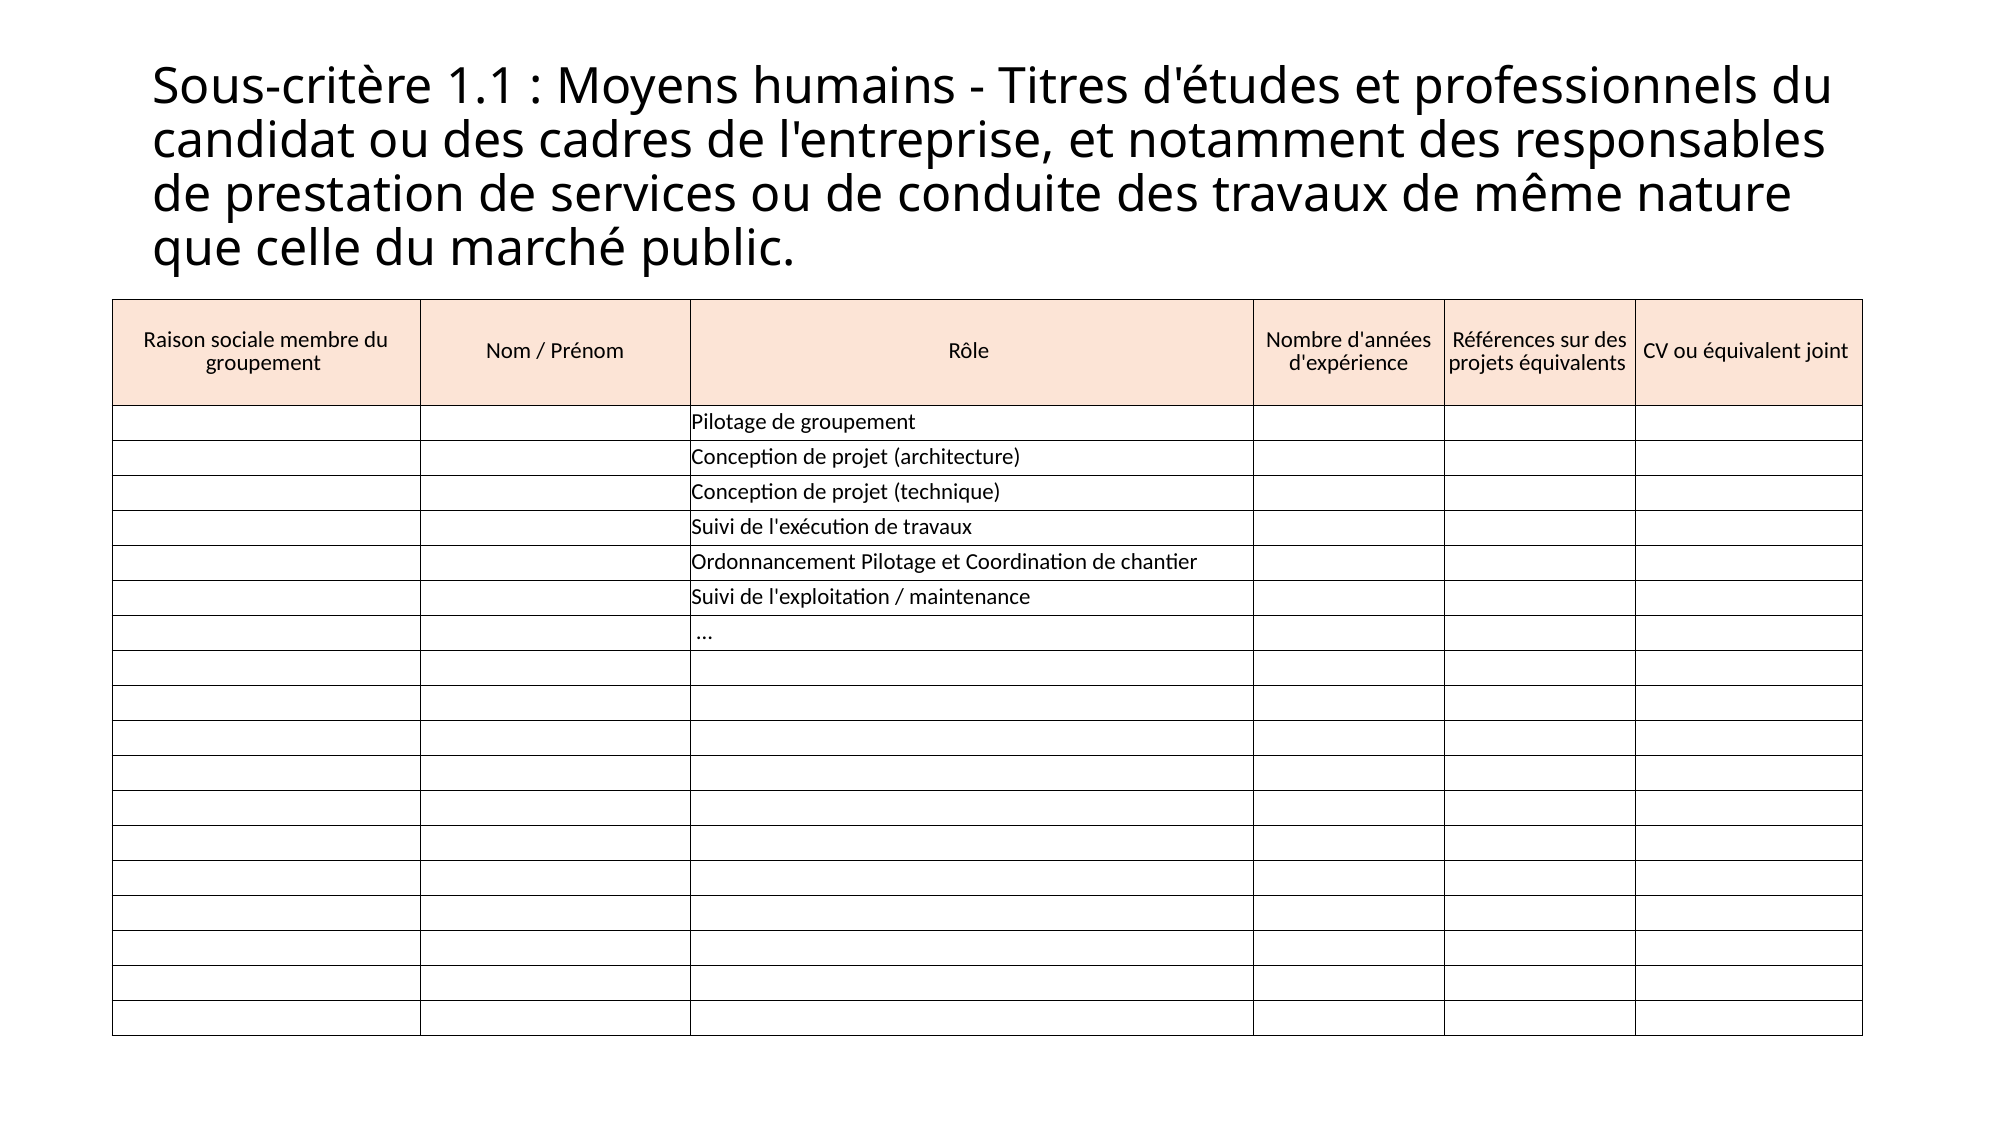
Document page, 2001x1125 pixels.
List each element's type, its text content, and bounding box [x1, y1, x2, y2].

table_cell [421, 476, 690, 510]
table_cell [1254, 616, 1444, 650]
table_cell [113, 896, 420, 930]
table_cell Suivi de l'exploitation / maintenance [691, 581, 1253, 615]
table_cell [691, 791, 1253, 825]
table_cell [1636, 826, 1862, 860]
table_cell [1445, 1001, 1635, 1035]
table_cell [421, 1001, 690, 1035]
table_cell [1254, 931, 1444, 965]
table_cell [1445, 791, 1635, 825]
table_cell [421, 686, 690, 720]
table_header Références sur des projets équivalents [1445, 300, 1635, 405]
table_cell [691, 686, 1253, 720]
table_cell [1254, 721, 1444, 755]
table_cell [1254, 686, 1444, 720]
table_cell [113, 546, 420, 580]
table_cell Suivi de l'exécution de travaux [691, 511, 1253, 545]
table_cell [1445, 581, 1635, 615]
table_cell [1254, 546, 1444, 580]
table_cell Conception de projet (architecture) [691, 441, 1253, 475]
table_cell [1636, 966, 1862, 1000]
table_cell [1445, 931, 1635, 965]
table_cell [1254, 441, 1444, 475]
table_cell [1636, 511, 1862, 545]
table_cell [691, 651, 1253, 685]
table_cell [1254, 1001, 1444, 1035]
table_cell [691, 756, 1253, 790]
table_cell [1254, 651, 1444, 685]
table_cell [691, 826, 1253, 860]
table_cell [1445, 861, 1635, 895]
table_cell [691, 1001, 1253, 1035]
table_cell [1445, 546, 1635, 580]
table_header Raison sociale membre du groupement [113, 300, 420, 405]
table_header Nombre d'années d'expérience [1254, 300, 1444, 405]
table_cell [691, 966, 1253, 1000]
table_cell [1445, 651, 1635, 685]
table_cell … [691, 616, 1253, 650]
table_cell [113, 756, 420, 790]
table_cell [113, 721, 420, 755]
table_cell [1636, 896, 1862, 930]
table_cell [1254, 791, 1444, 825]
table_cell [421, 931, 690, 965]
table_cell [1636, 616, 1862, 650]
table_cell [691, 931, 1253, 965]
table_cell [113, 616, 420, 650]
table_cell [1636, 931, 1862, 965]
table_cell [1445, 616, 1635, 650]
table_header Rôle [691, 300, 1253, 405]
table_cell [113, 791, 420, 825]
table_cell [1254, 581, 1444, 615]
table_cell [421, 406, 690, 440]
table_cell [113, 686, 420, 720]
table_cell [1636, 581, 1862, 615]
table_cell [421, 826, 690, 860]
table_cell [1445, 686, 1635, 720]
table_cell [691, 721, 1253, 755]
table_cell [1254, 896, 1444, 930]
table_cell [421, 791, 690, 825]
table_cell [421, 511, 690, 545]
table_header CV ou équivalent joint [1636, 300, 1862, 405]
table_cell [113, 966, 420, 1000]
table_cell [1445, 826, 1635, 860]
table_cell [691, 896, 1253, 930]
table_cell [1636, 791, 1862, 825]
table_cell [1254, 756, 1444, 790]
table_cell [1636, 721, 1862, 755]
table_cell [1636, 651, 1862, 685]
table_cell [1636, 441, 1862, 475]
table_cell [113, 476, 420, 510]
table_cell [1445, 896, 1635, 930]
table_cell [1445, 756, 1635, 790]
table_cell [1445, 441, 1635, 475]
table_cell [113, 441, 420, 475]
table_cell [113, 826, 420, 860]
table_cell [421, 896, 690, 930]
table_cell [113, 511, 420, 545]
table_cell Ordonnancement Pilotage et Coordination de chantier [691, 546, 1253, 580]
table_cell [1254, 476, 1444, 510]
table_cell [1636, 1001, 1862, 1035]
table_cell [113, 1001, 420, 1035]
table_cell [113, 651, 420, 685]
table_cell [1636, 546, 1862, 580]
table_cell [1445, 511, 1635, 545]
table_cell [421, 966, 690, 1000]
table_cell [1445, 721, 1635, 755]
table_cell [1254, 511, 1444, 545]
table_cell [421, 721, 690, 755]
table_header Nom / Prénom [421, 300, 690, 405]
table_cell [421, 756, 690, 790]
table_cell [113, 581, 420, 615]
table_cell [421, 616, 690, 650]
table_cell [1636, 756, 1862, 790]
table_cell [1636, 861, 1862, 895]
table_cell [1254, 861, 1444, 895]
title Sous-critère 1.1 : Moyens humains - Titres d'études et professionnels du candidat ou des cadres de l'entreprise, et notamment des responsables de prestation de services ou de conduite des travaux de même nature que celle du marché public. [137, 59, 1863, 278]
table_cell [113, 931, 420, 965]
table_cell Conception de projet (technique) [691, 476, 1253, 510]
table_cell [1636, 686, 1862, 720]
table_cell [1254, 826, 1444, 860]
table_cell [421, 861, 690, 895]
table_cell [421, 546, 690, 580]
table_cell [1445, 476, 1635, 510]
table_cell Pilotage de groupement [691, 406, 1253, 440]
table_cell [691, 861, 1253, 895]
table_cell [421, 441, 690, 475]
table_cell [1445, 966, 1635, 1000]
table_cell [1254, 406, 1444, 440]
table_cell [113, 406, 420, 440]
table_cell [1636, 406, 1862, 440]
table_cell [1445, 406, 1635, 440]
table_cell [421, 581, 690, 615]
table_cell [421, 651, 690, 685]
table_cell [1636, 476, 1862, 510]
table_cell [113, 861, 420, 895]
table_cell [1254, 966, 1444, 1000]
